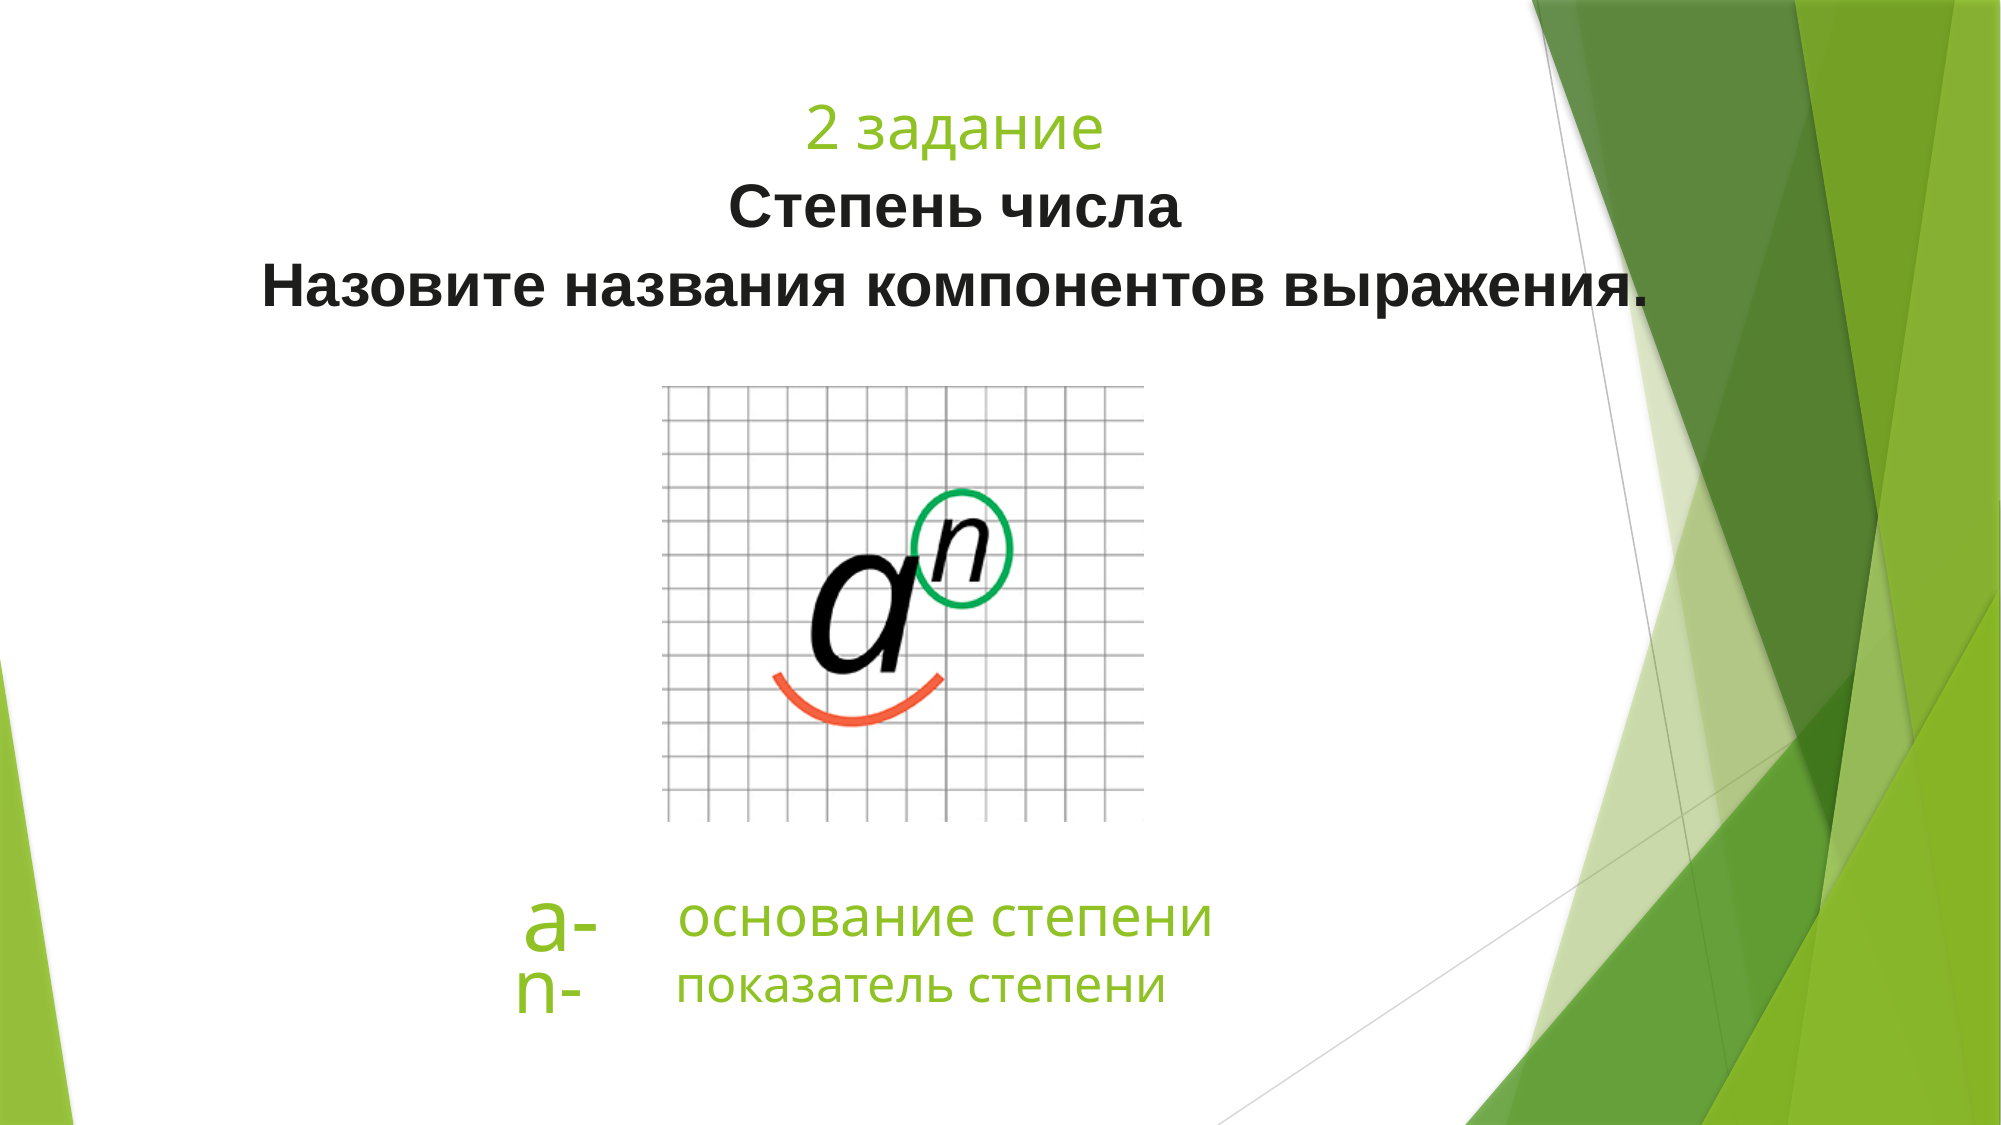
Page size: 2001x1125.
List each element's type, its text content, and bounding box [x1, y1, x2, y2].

text_box основание степени [648, 872, 1259, 940]
picture [662, 386, 1144, 823]
text_box a- [494, 856, 632, 931]
text_box показатель степени [631, 940, 1285, 1023]
title 2 задание Степень числа Назовите названия компонентов выражения. [52, 75, 1860, 364]
text_box n- [459, 931, 649, 1037]
